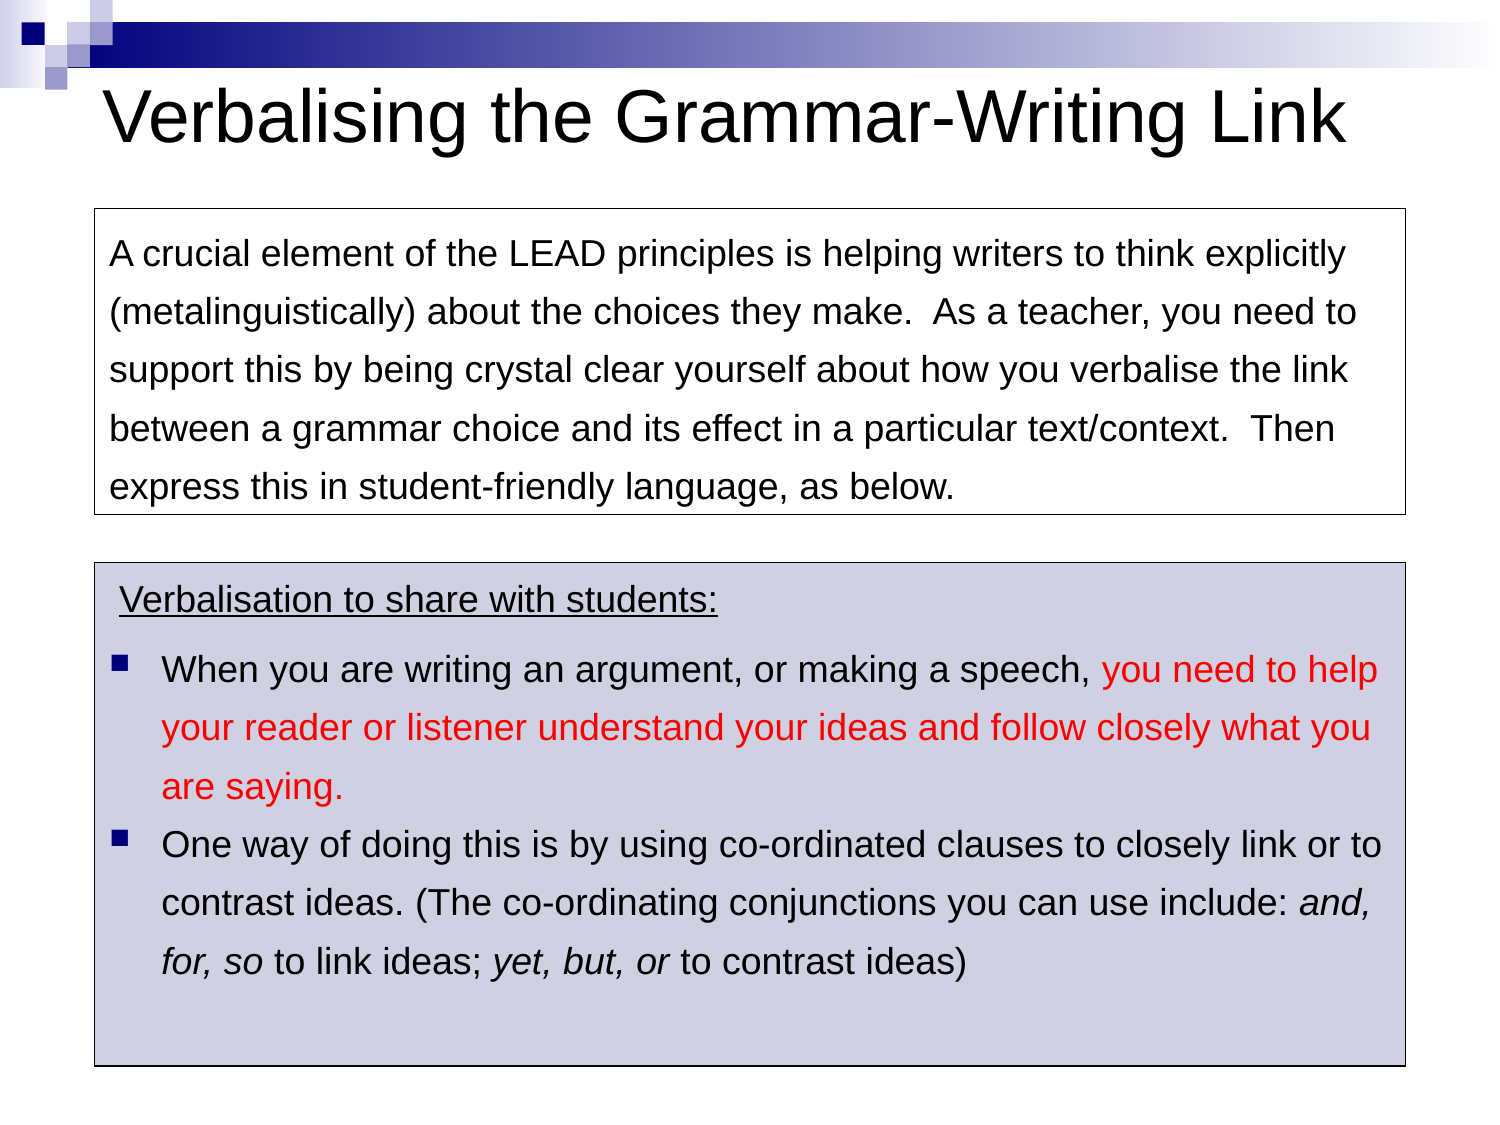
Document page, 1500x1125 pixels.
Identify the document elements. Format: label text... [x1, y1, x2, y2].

title Verbalising the Grammar-Writing Link [86, 0, 1495, 226]
list Verbalisation to share with students: When you are writing an argument, or making a speech, you need to help your reader or listener understand your ideas and follow closely what you are saying. One way of doing this is by using co-ordinated clauses to closely link or to contrast ideas. (The co-ordinating conjunctions you can use include: and, for, so to link ideas; yet, but, or to contrast ideas) [94, 562, 1406, 1067]
text_box A crucial element of the LEAD principles is helping writers to think explicitly (metalinguistically) about the choices they make. As a teacher, you need to support this by being crystal clear yourself about how you verbalise the link between a grammar choice and its effect in a particular text/context. Then express this in student-friendly language, as below. [94, 208, 1406, 515]
